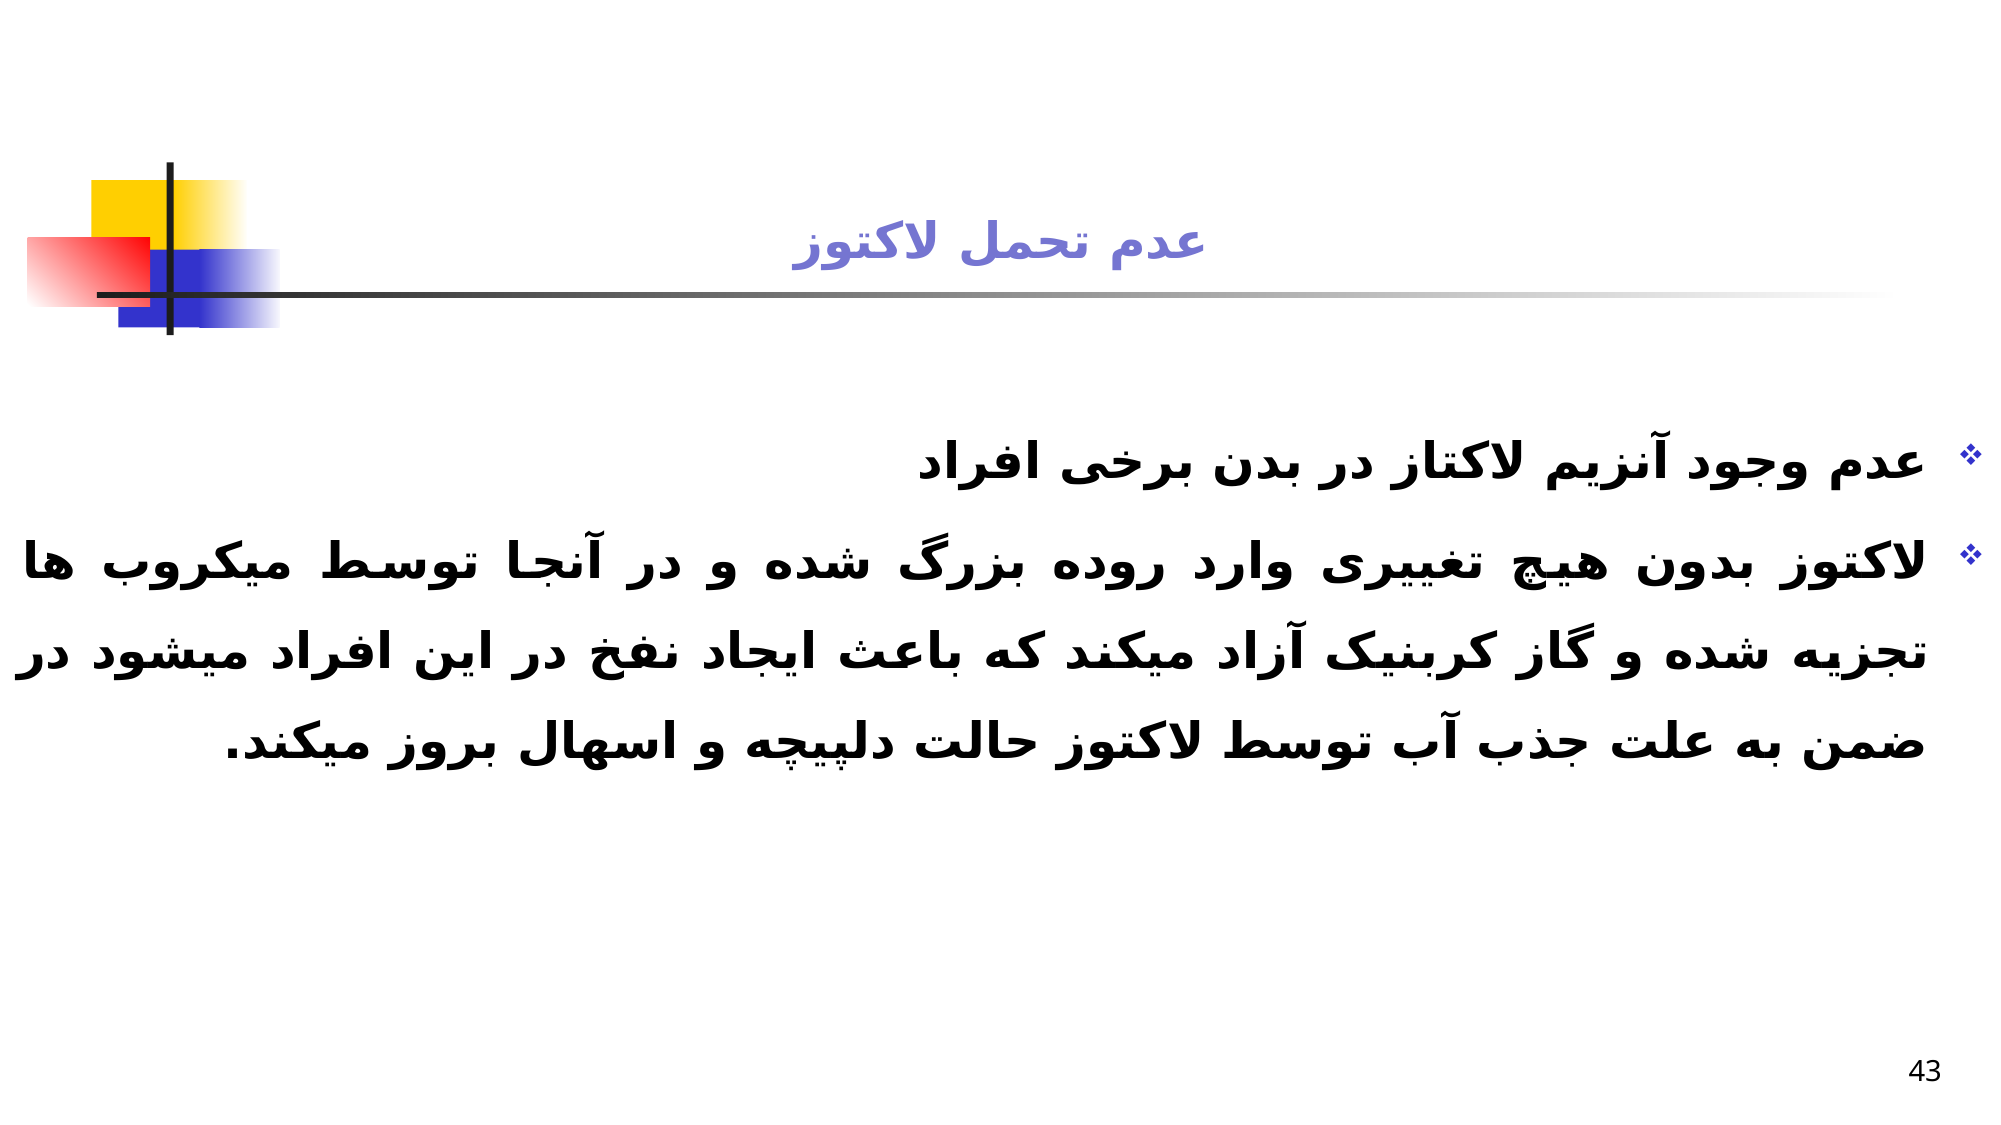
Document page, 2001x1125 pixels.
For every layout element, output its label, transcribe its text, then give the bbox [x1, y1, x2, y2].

title عدم تحمل لاکتوز [140, 126, 1846, 220]
list عدم وجود آنزیم لاکتاز در بدن برخی افراد لاکتوز بدون هیچ تغییری وارد روده بزرگ شده و در آنجا توسط میکروب ها تجزیه شده و گاز کربنیک آزاد میکند که باعث ایجاد نفخ در این افراد میشود در ضمن به علت جذب آب توسط لاکتوز حالت دلپیچه و اسهال بروز میکند. [0, 220, 2000, 1100]
